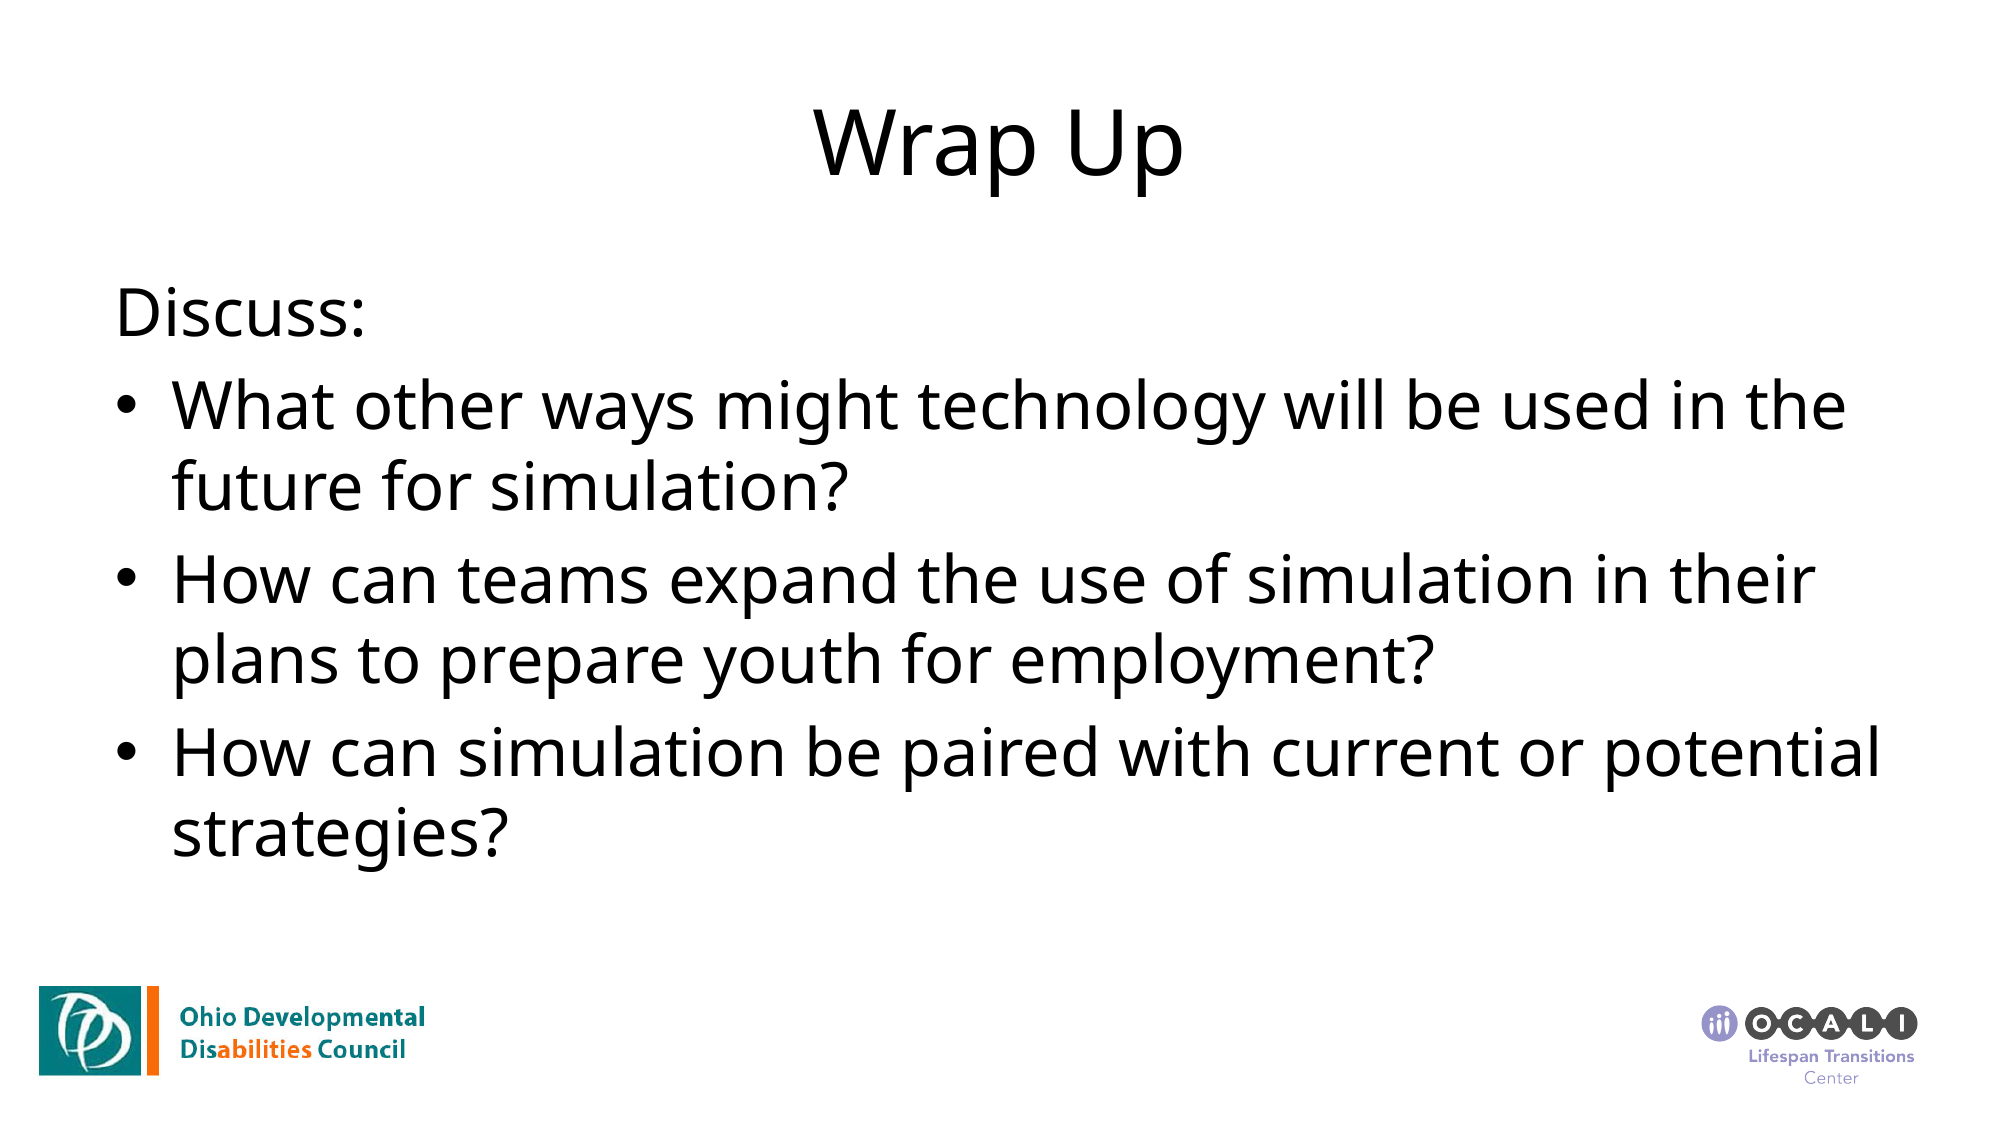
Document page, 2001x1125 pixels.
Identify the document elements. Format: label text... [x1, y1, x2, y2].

picture [1697, 1001, 1923, 1088]
picture [26, 986, 471, 1085]
title Wrap Up [99, 45, 1900, 233]
list Discuss: What other ways might technology will be used in the future for simulation? How can teams expand the use of simulation in their plans to prepare youth for employment? How can simulation be paired with current or potential strategies? [99, 262, 1900, 1005]
